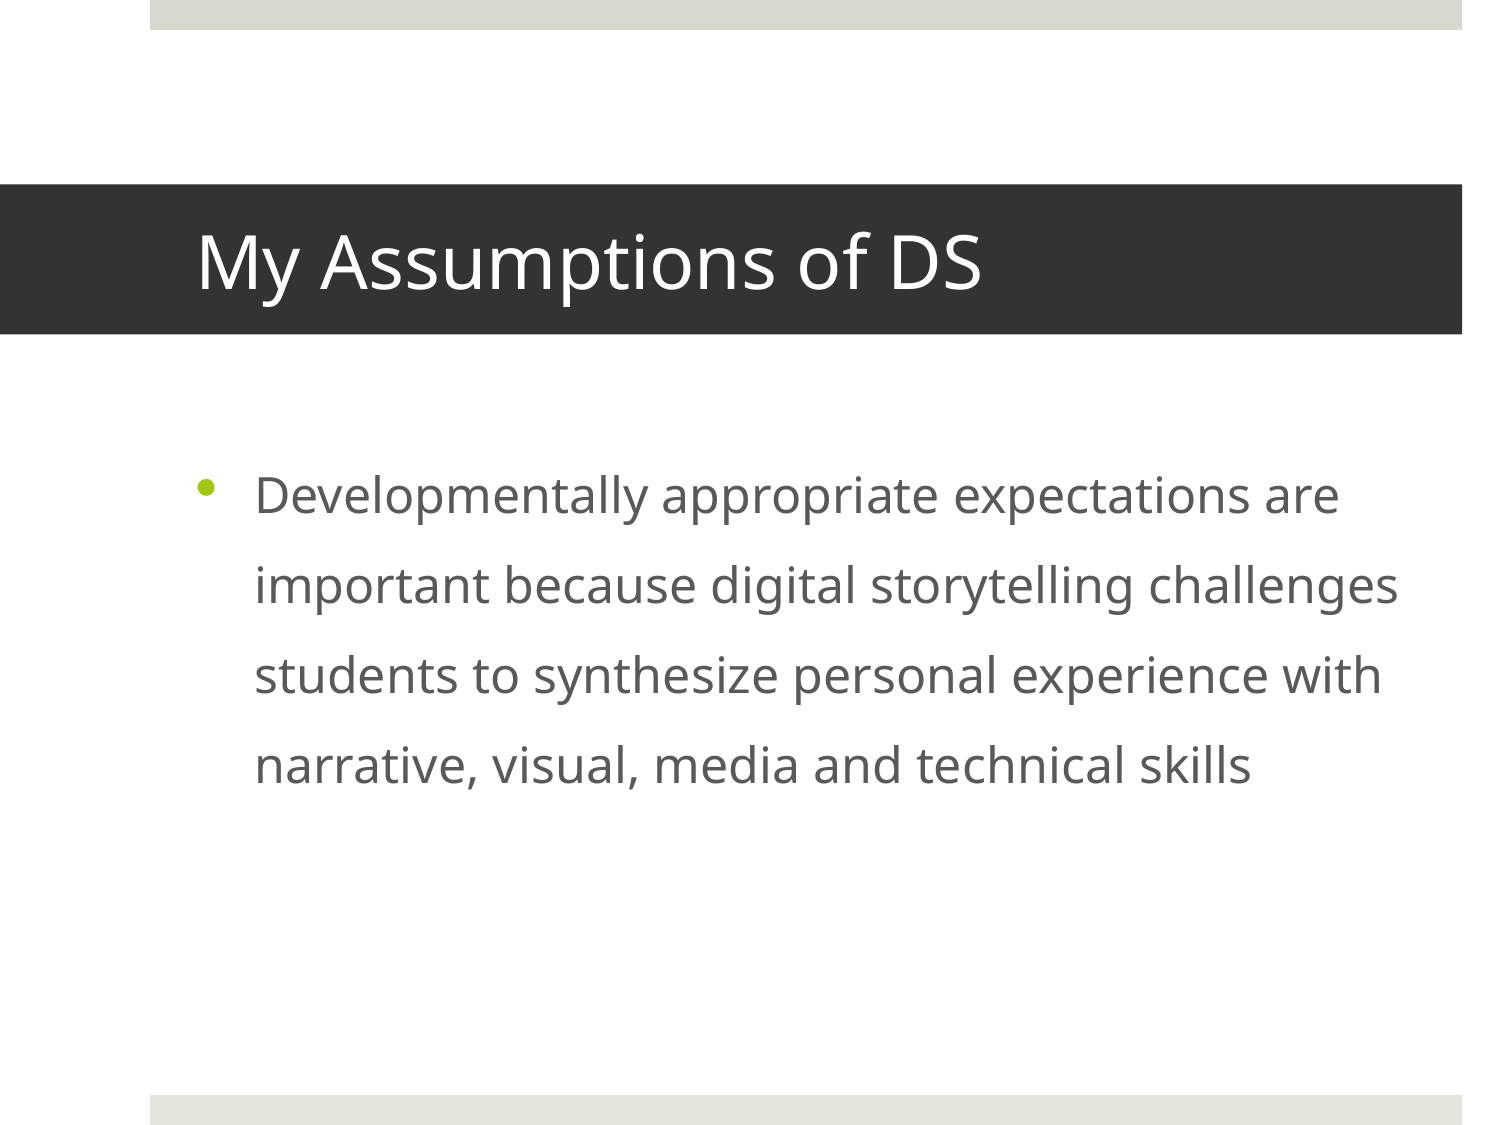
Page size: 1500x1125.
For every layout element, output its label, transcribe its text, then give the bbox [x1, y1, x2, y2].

title My Assumptions of DS [0, 184, 1463, 335]
list Developmentally appropriate expectations are important because digital storytelling challenges students to synthesize personal experience with narrative, visual, media and technical skills [182, 425, 1432, 1028]
